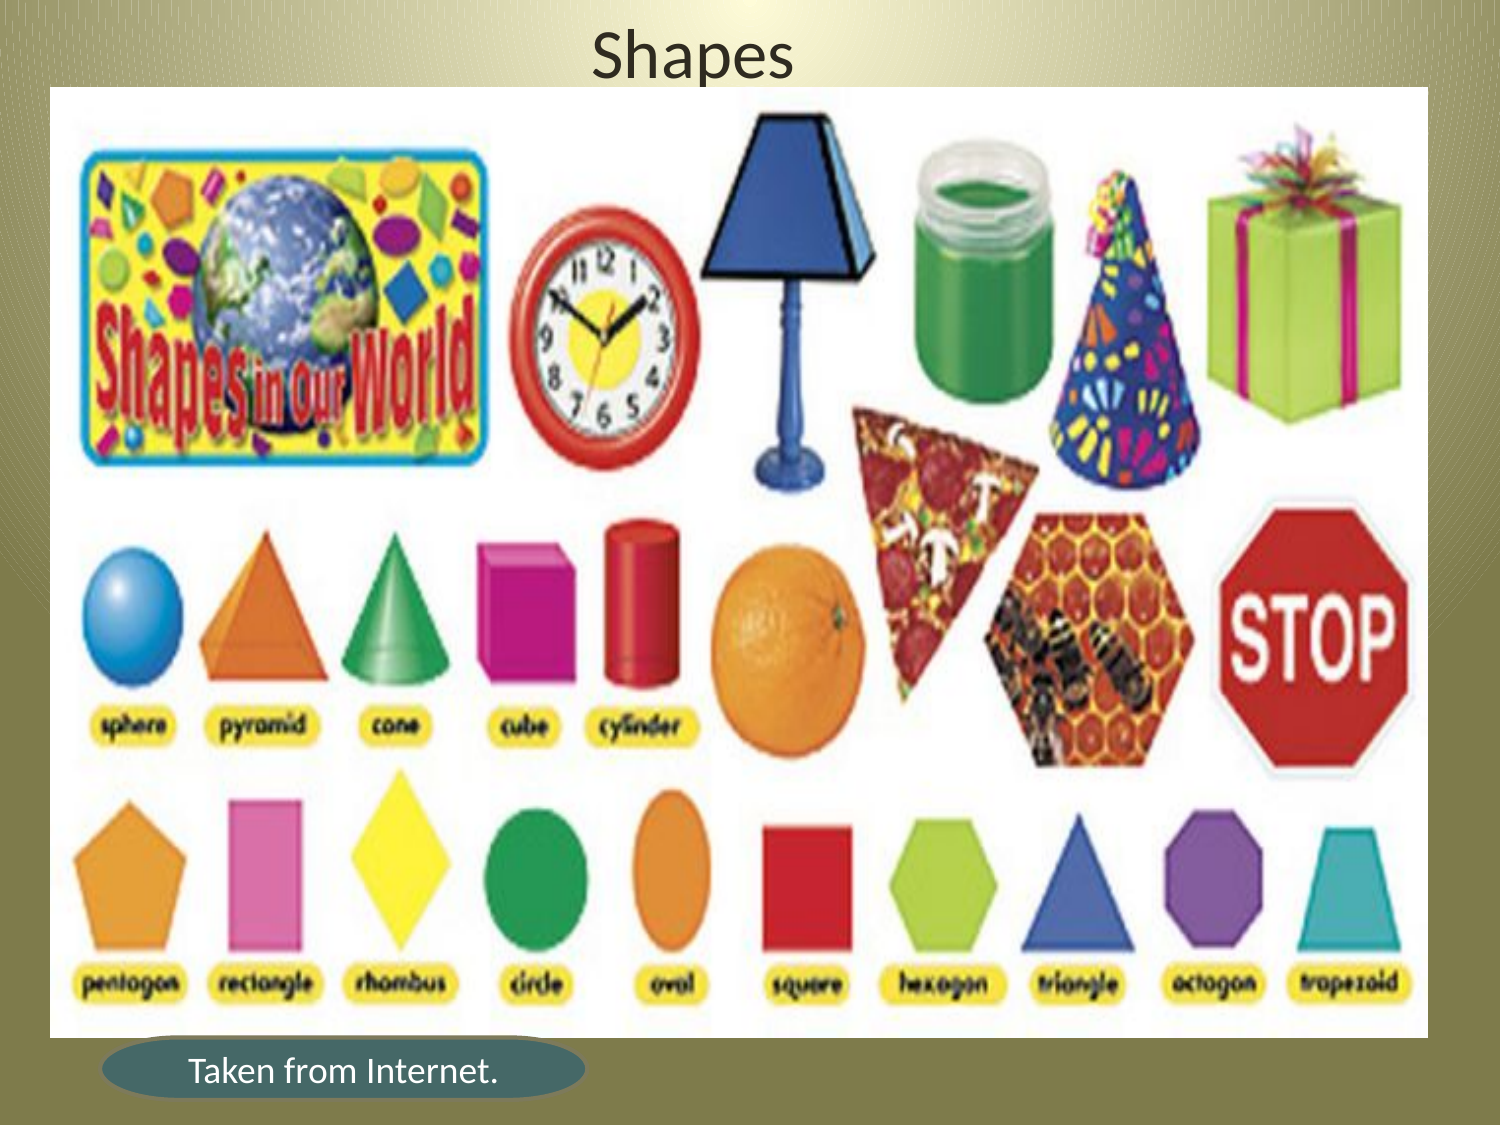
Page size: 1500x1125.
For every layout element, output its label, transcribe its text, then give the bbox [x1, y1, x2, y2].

picture [49, 87, 1428, 1038]
title Shapes [412, 0, 975, 85]
text_box Taken from Internet. [97, 1045, 590, 1102]
